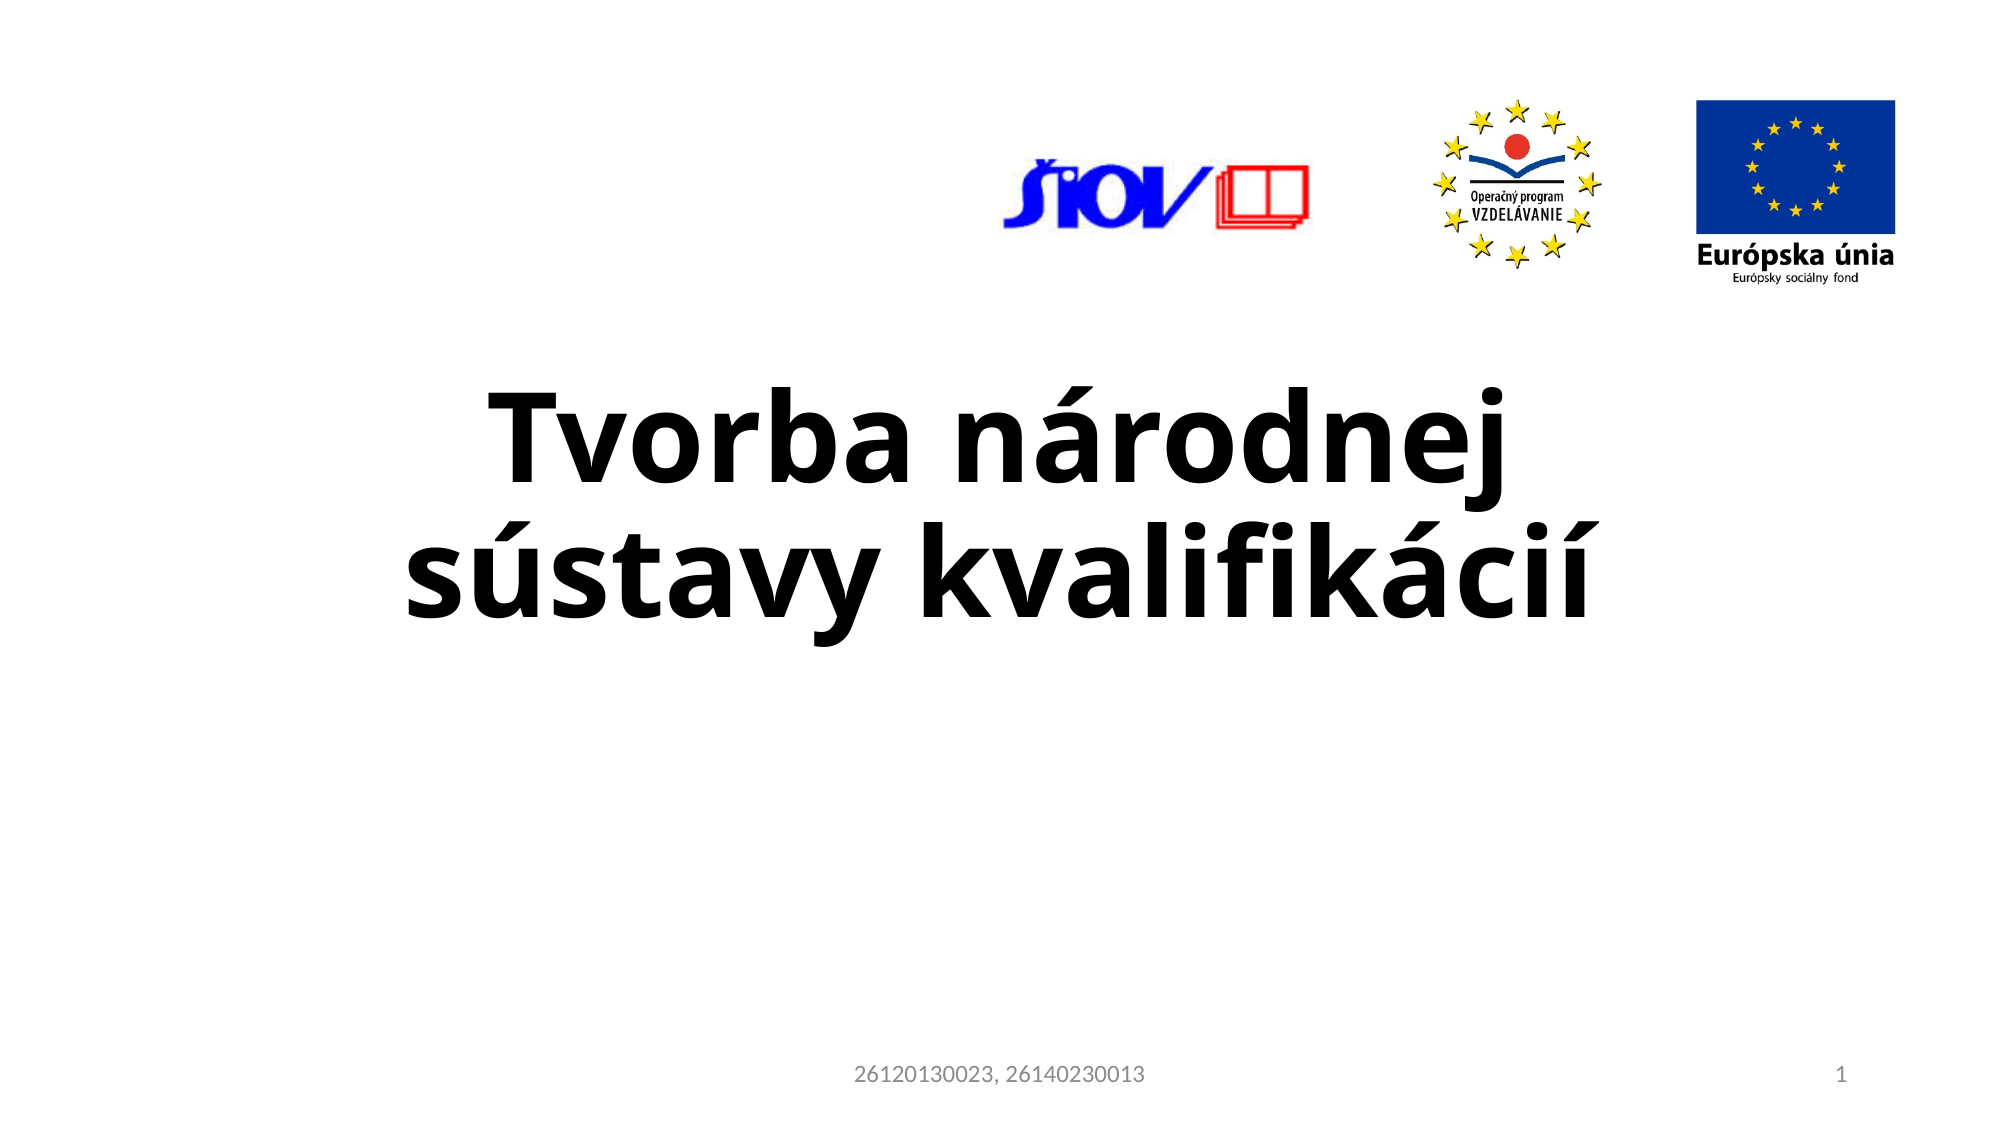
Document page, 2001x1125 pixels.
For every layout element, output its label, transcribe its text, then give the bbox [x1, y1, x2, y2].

picture [1692, 96, 1899, 289]
picture [1432, 98, 1603, 269]
footer 26120130023, 26140230013 [662, 1042, 1338, 1103]
slide_number 1 [1412, 1042, 1863, 1103]
picture [999, 109, 1313, 276]
title Tvorba národnej sústavy kvalifikácií [249, 260, 1750, 652]
